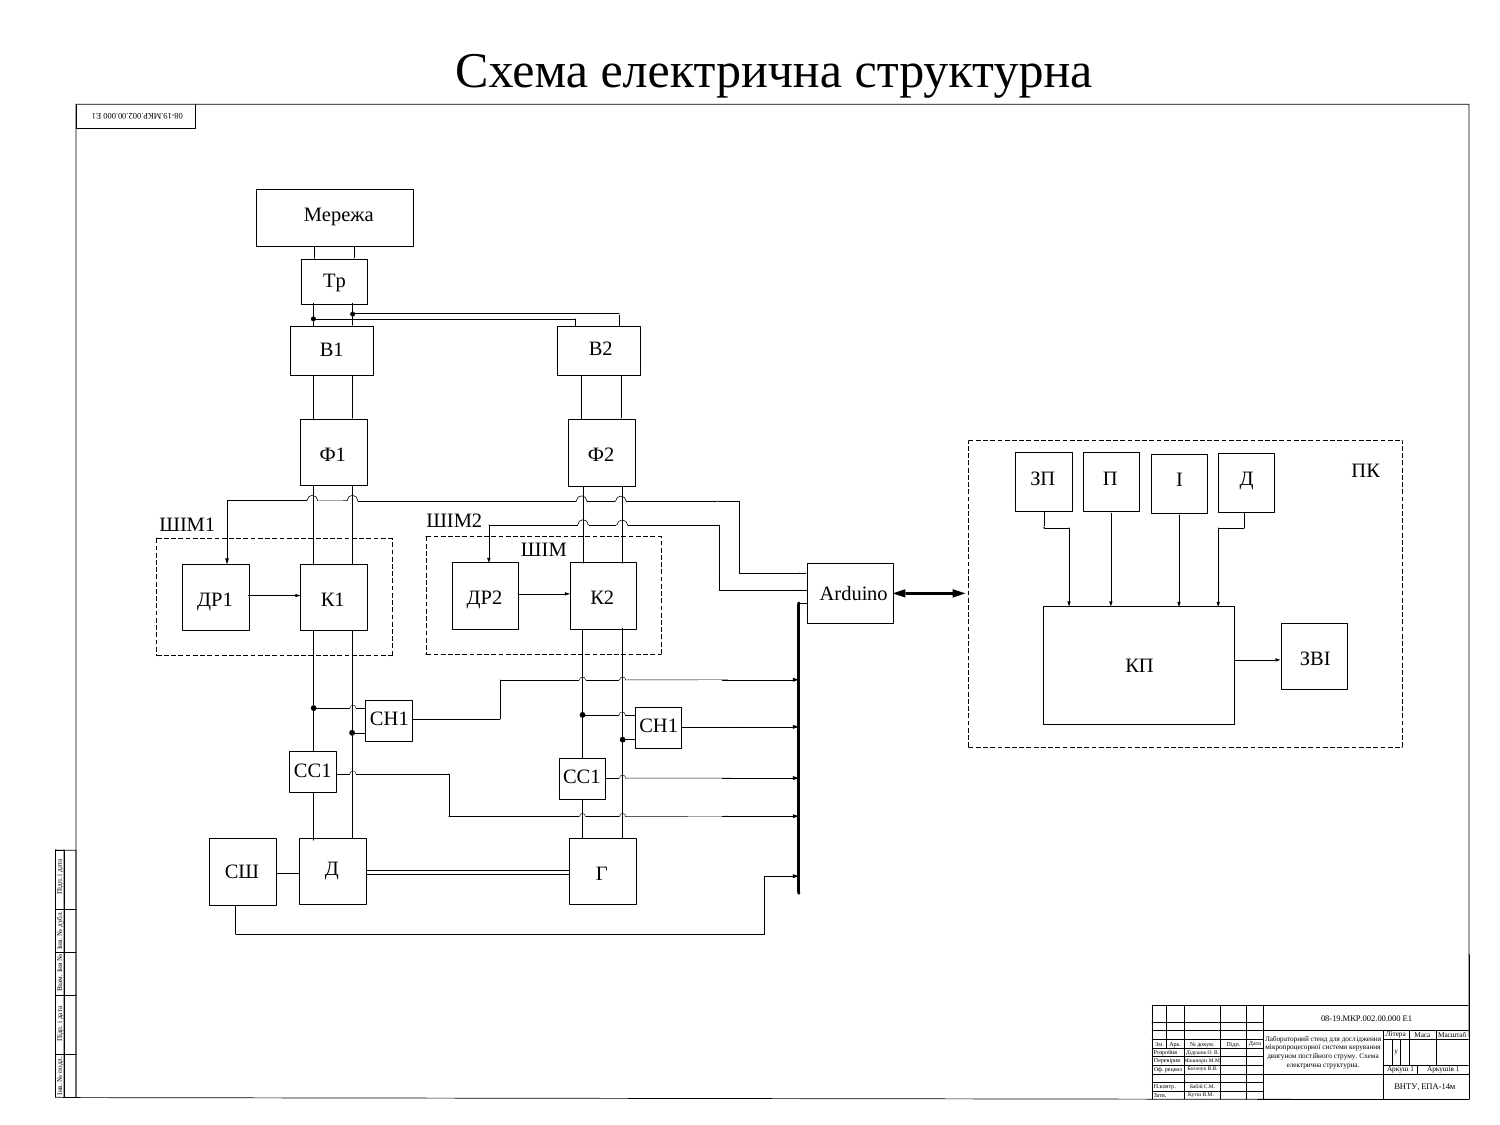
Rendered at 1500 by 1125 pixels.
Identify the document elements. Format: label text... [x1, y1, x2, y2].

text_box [52, 102, 1472, 1107]
title Cхема електрична структурна [136, 1, 1412, 101]
